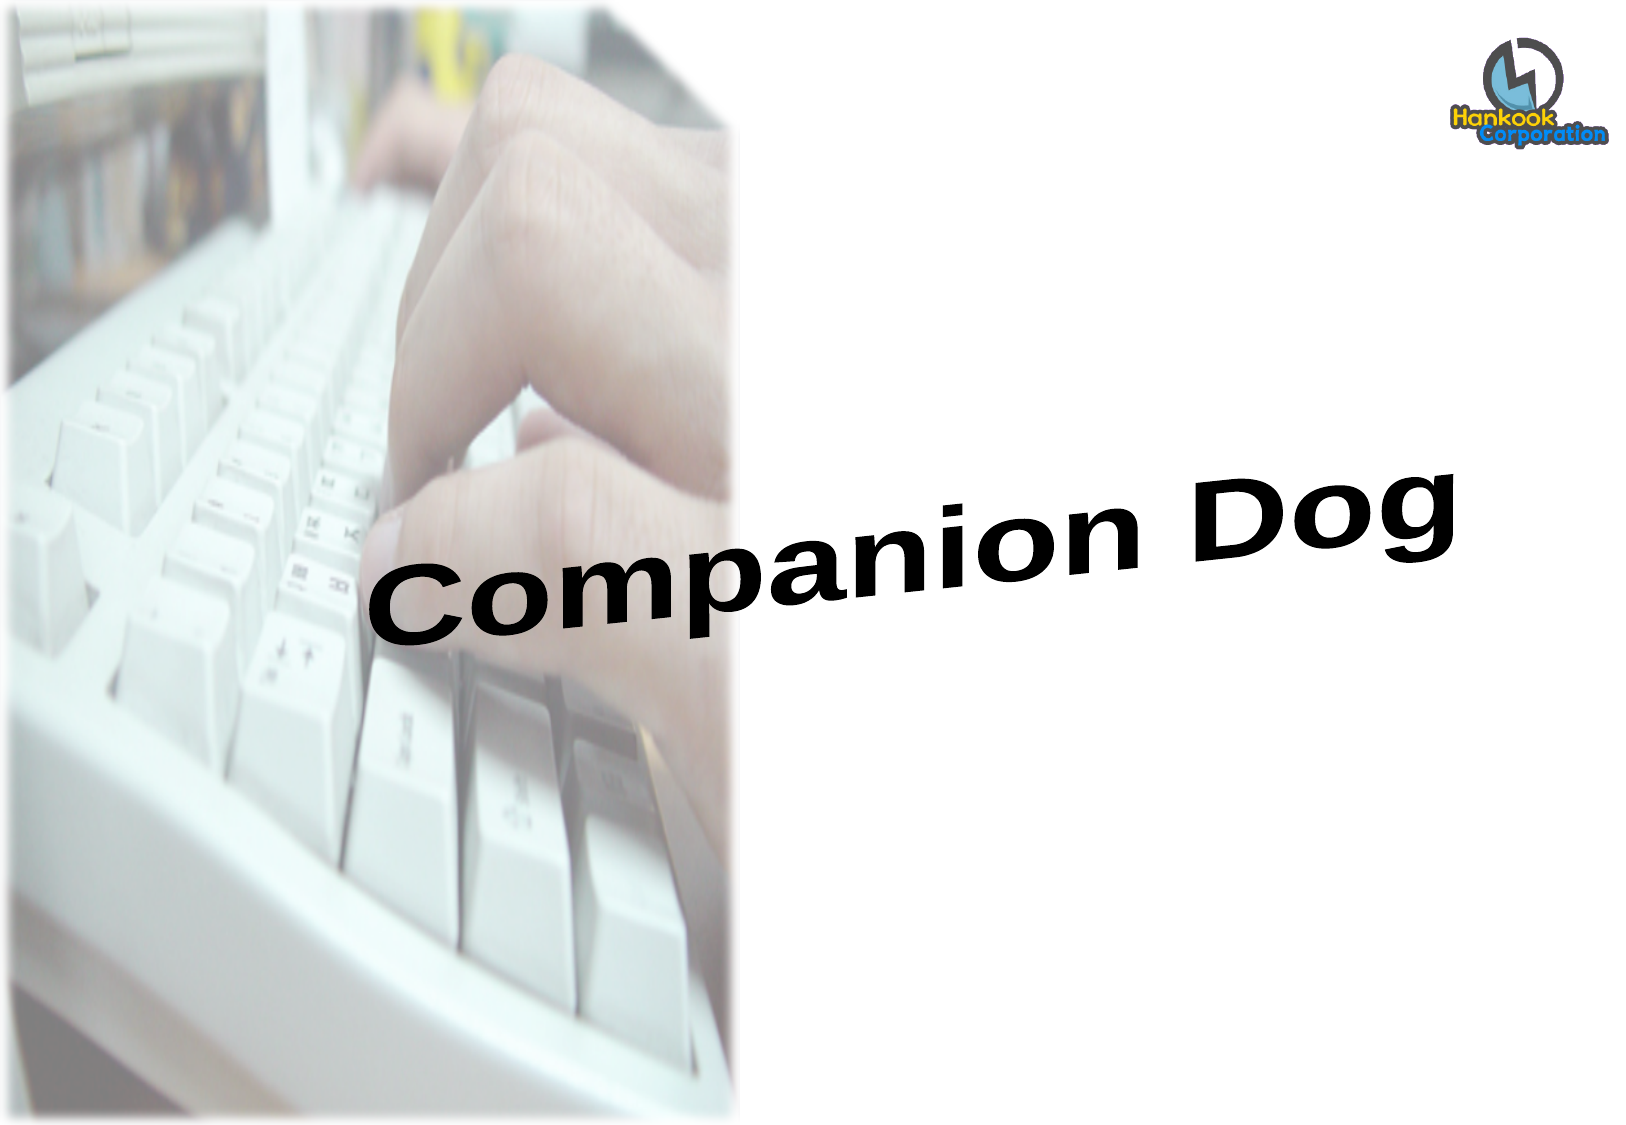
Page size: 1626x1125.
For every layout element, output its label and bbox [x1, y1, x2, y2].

picture [1435, 31, 1625, 163]
text_box [17, 17, 722, 1109]
